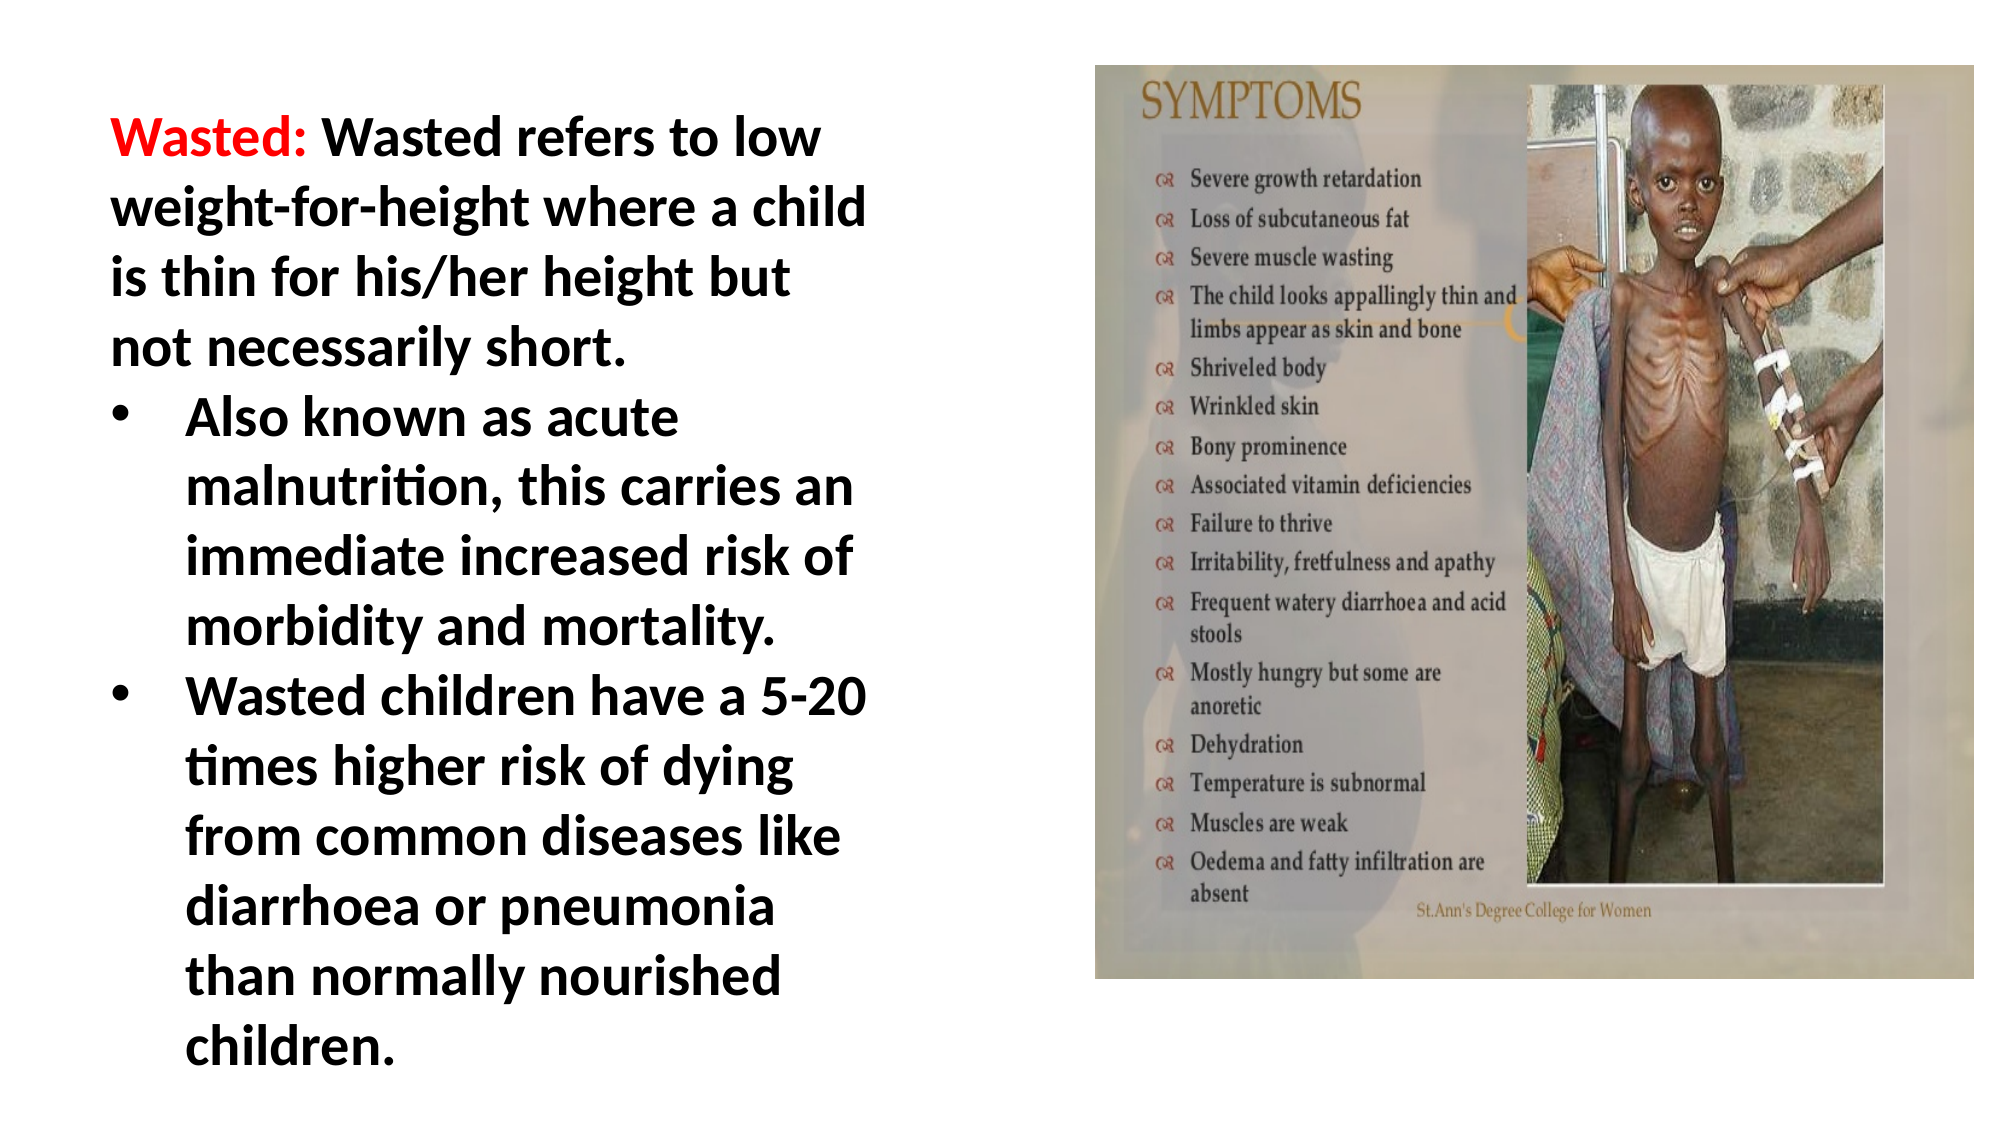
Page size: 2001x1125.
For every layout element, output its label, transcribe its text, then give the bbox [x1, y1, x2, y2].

picture [1095, 65, 1974, 979]
text_box Wasted: Wasted refers to low weight-for-height where a child is thin for his/her height but not necessarily short. Also known as acute malnutrition, this carries an immediate increased risk of morbidity and mortality. Wasted children have a 5-20 times higher risk of dying from common diseases like diarrhoea or pneumonia than normally nourished children. [95, 90, 894, 1085]
